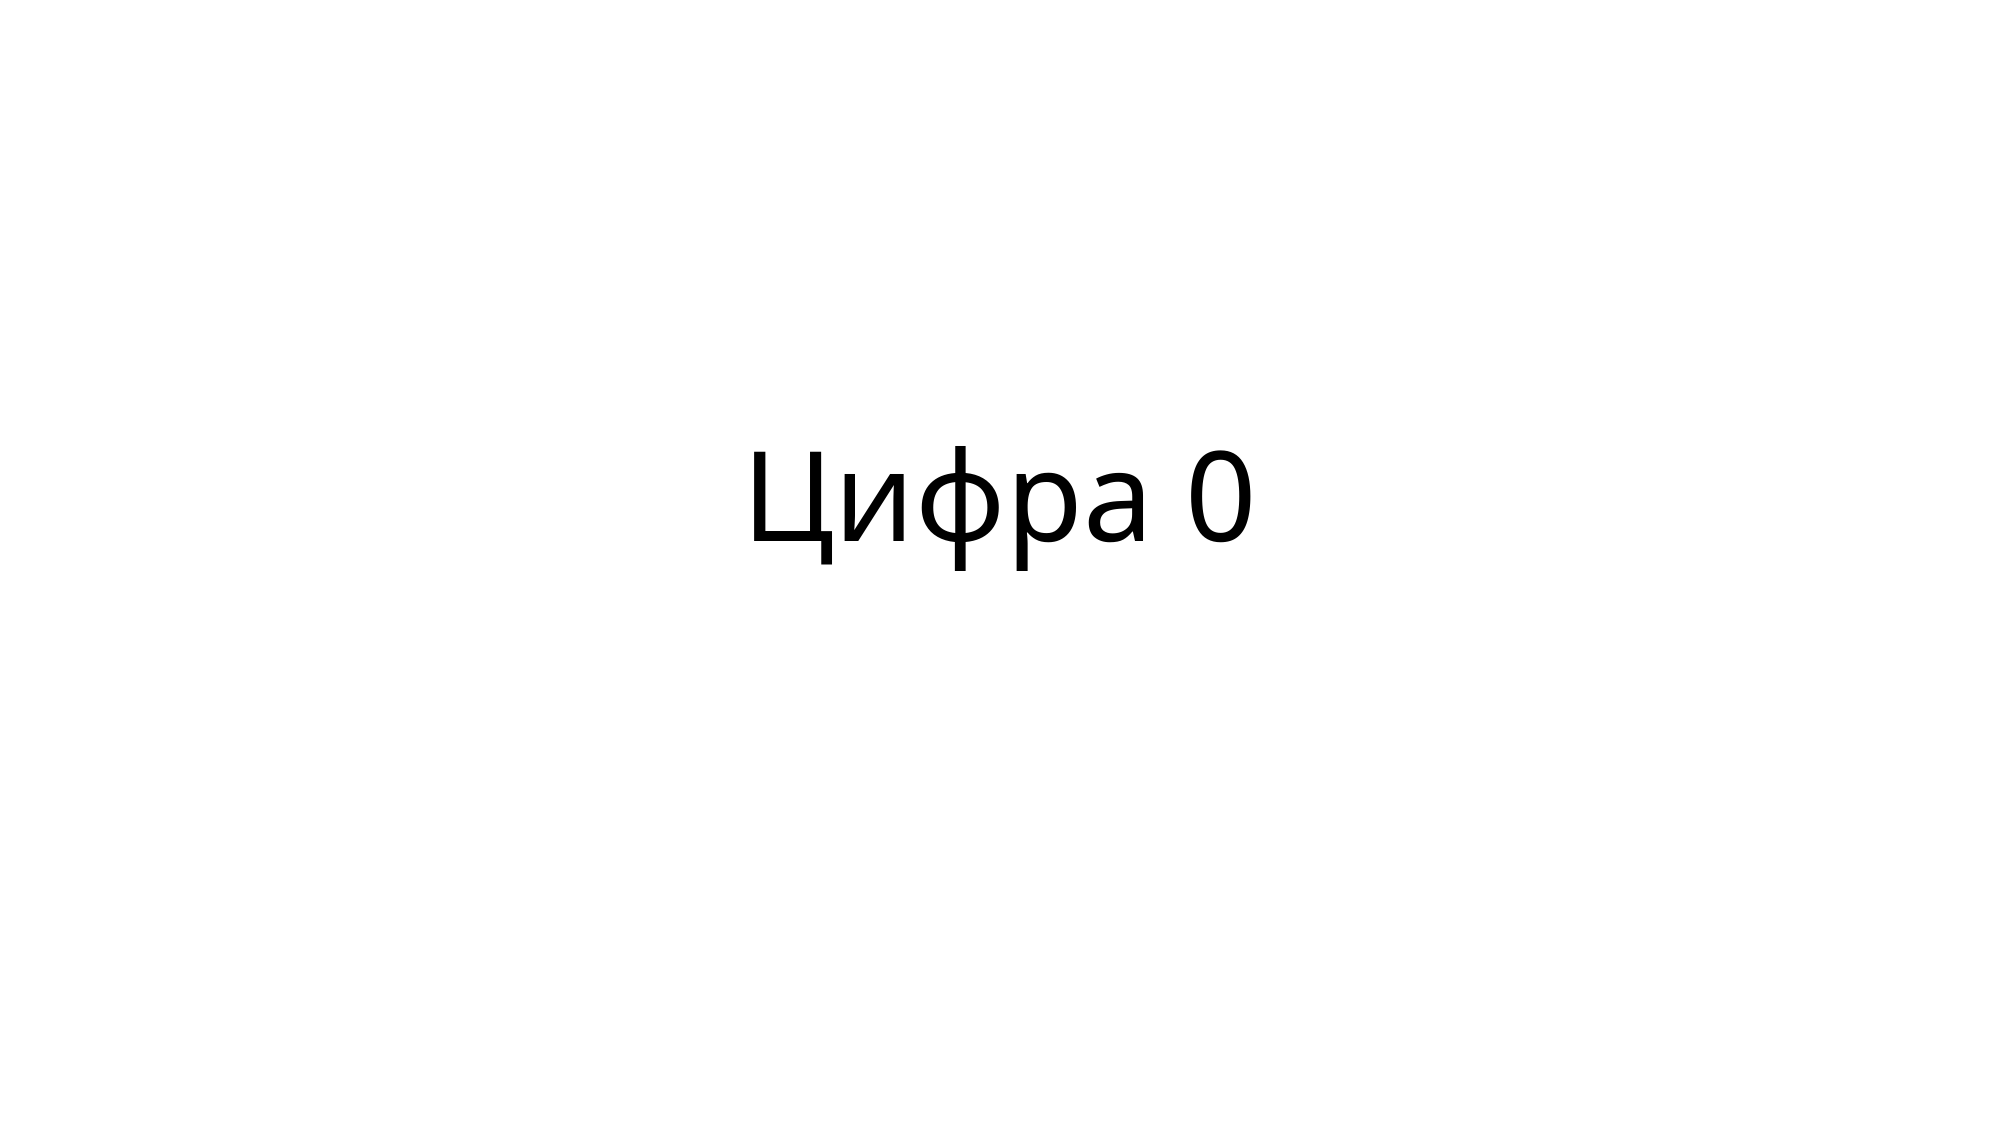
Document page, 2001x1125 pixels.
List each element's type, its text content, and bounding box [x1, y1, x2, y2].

title Цифра 0 [249, 184, 1750, 576]
